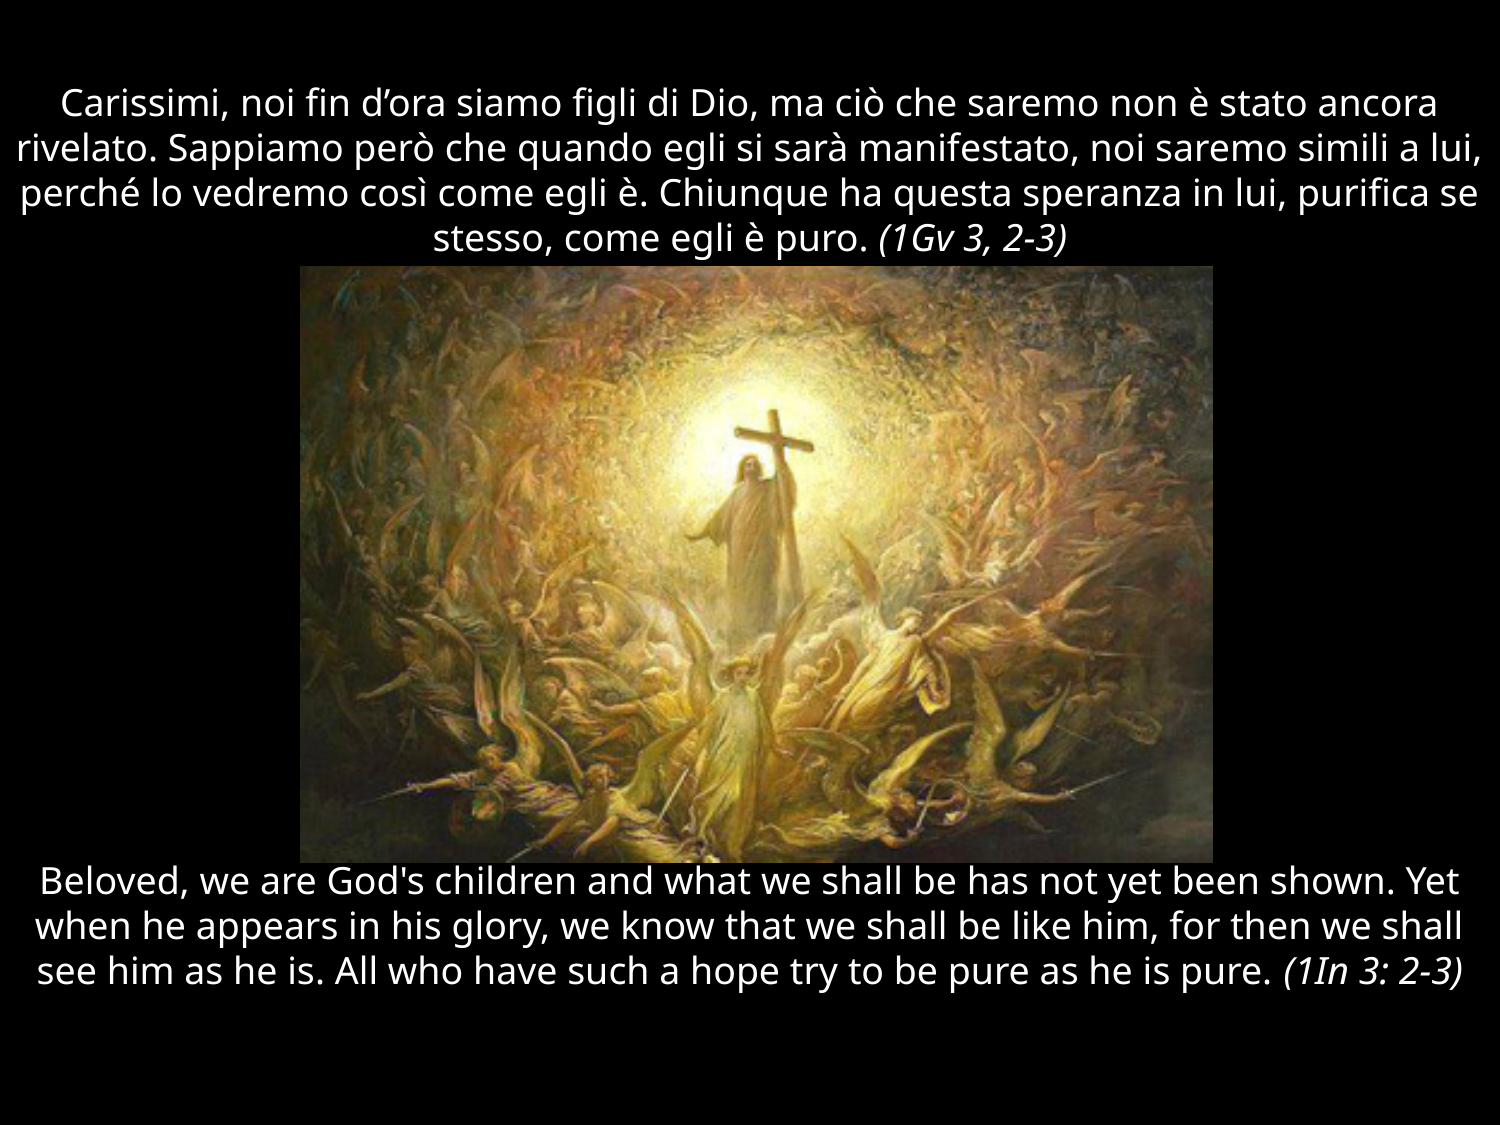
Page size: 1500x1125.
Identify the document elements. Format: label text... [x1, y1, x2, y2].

title Carissimi, noi fin d’ora siamo figli di Dio, ma ciò che saremo non è stato ancora rivelato. Sappiamo però che quando egli si sarà manifestato, noi saremo simili a lui, perché lo vedremo così come egli è. Chiunque ha questa speranza in lui, purifica se stesso, come egli è puro. (1Gv 3, 2-3) [0, 99, 1500, 238]
text_box Beloved, we are God's children and what we shall be has not yet been shown. Yet when he appears in his glory, we know that we shall be like him, for then we shall see him as he is. All who have such a hope try to be pure as he is pure. (1In 3: 2-3) [0, 849, 1500, 1000]
picture [299, 266, 1213, 863]
